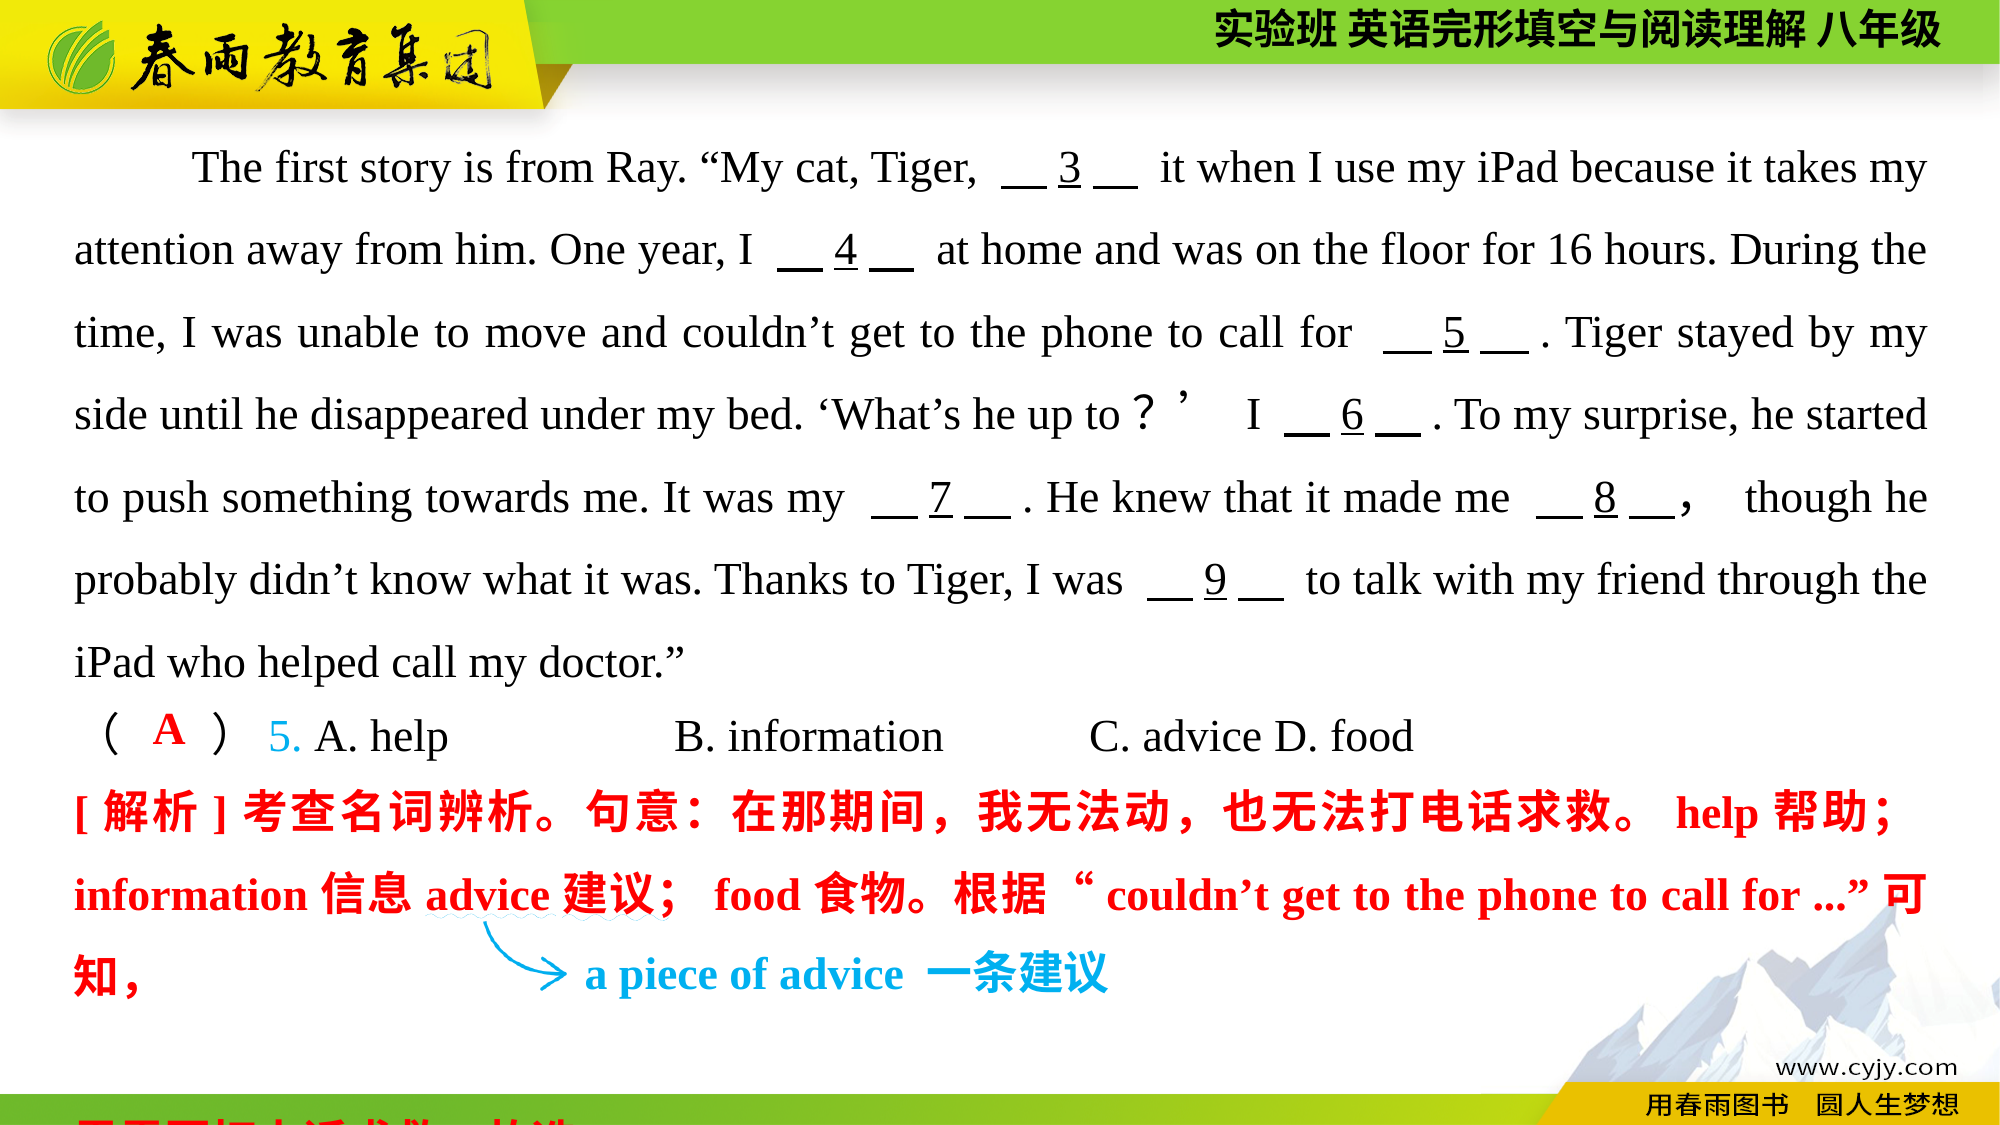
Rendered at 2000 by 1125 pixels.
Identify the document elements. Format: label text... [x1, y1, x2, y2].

picture [0, 0, 2000, 1125]
text_box [解析]考查名词辨析。句意：在那期间，我无法动，也无法打电话求救。help帮助；information信息advice建议；food食物。根据“couldn’t get to the phone to call for ...”可知， 雷需要打电话求救。故选A。 [59, 747, 1944, 1125]
picture [465, 921, 572, 992]
text_box （ ）5. A. help B. information C. advice D. food [59, 671, 1944, 747]
text_box a piece of advice 一条建议 [569, 936, 1125, 1006]
text_box A [138, 691, 201, 747]
list The first story is from Ray. “My cat, Tiger, 3 it when I use my iPad because it takes my attention away from him. One year, I 4 at home and was on the floor for 16 hours. During the time, I was unable to move and couldn’t get to the phone to call for 5 . Tiger stayed by my side until he disappeared under my bed. ‘What’s he up to？’ I 6 . To my surprise, he started to push something towards me. It was my 7 . He knew that it made me 8 ， though he probably didn’t know what it was. Thanks to Tiger, I was 9 to talk with my friend through the iPad who helped call my doctor.” [59, 101, 1944, 671]
